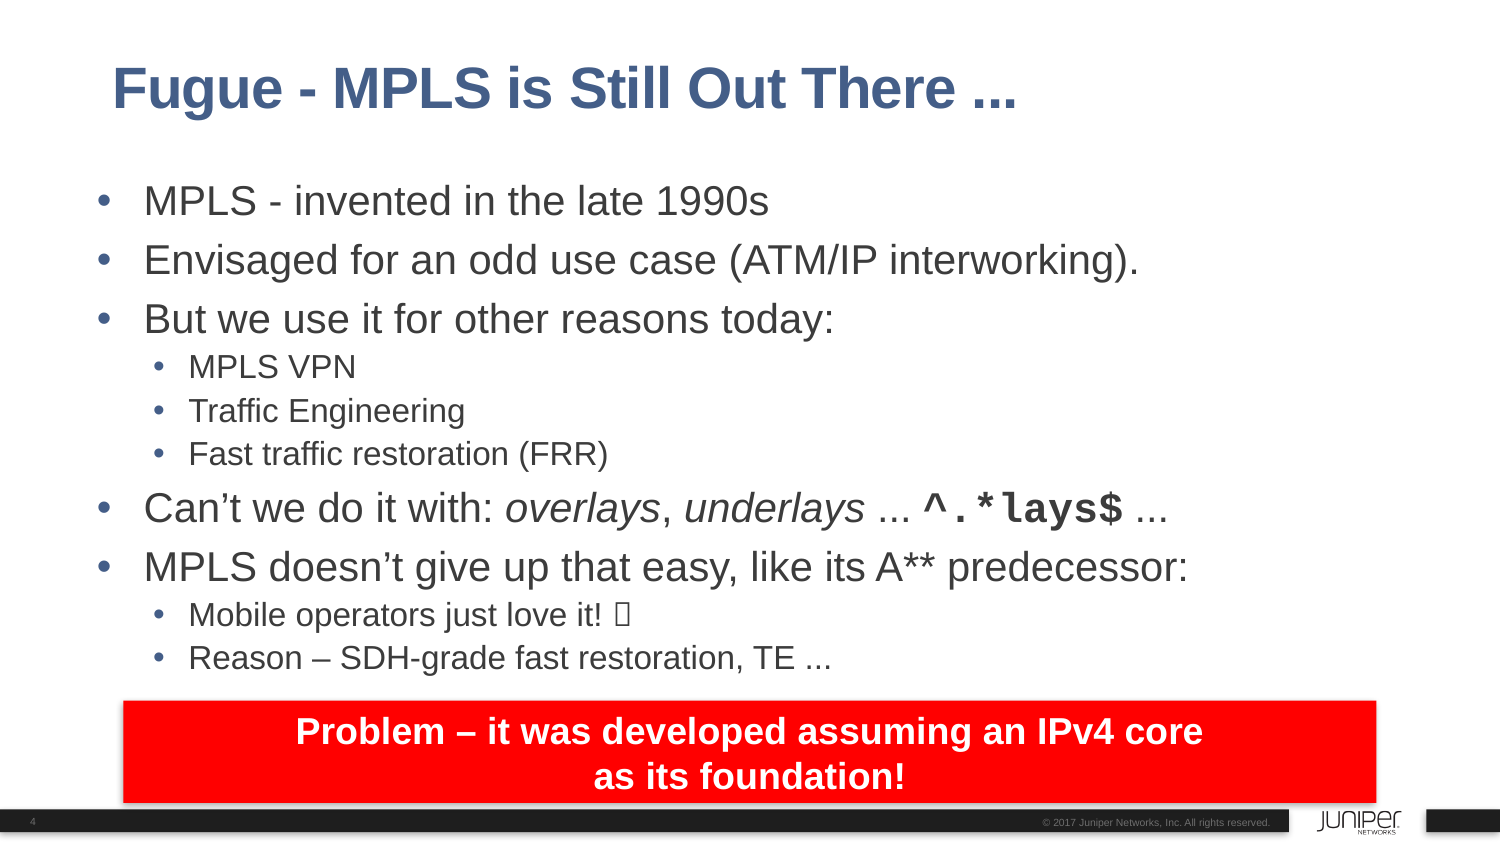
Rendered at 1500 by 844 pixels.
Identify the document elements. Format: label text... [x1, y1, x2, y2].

list MPLS - invented in the late 1990s Envisaged for an odd use case (ATM/IP interworking). But we use it for other reasons today: MPLS VPN Traffic Engineering Fast traffic restoration (FRR) Can’t we do it with: overlays, underlays ... ^.*lays$ ... MPLS doesn’t give up that easy, like its A** predecessor: Mobile operators just love it!  Reason – SDH-grade fast restoration, TE ... [87, 172, 1397, 783]
text_box Problem – it was developed assuming an IPv4 core as its foundation! [123, 700, 1377, 804]
picture [1315, 808, 1404, 836]
title Fugue - MPLS is Still Out There ... [103, 12, 1397, 122]
